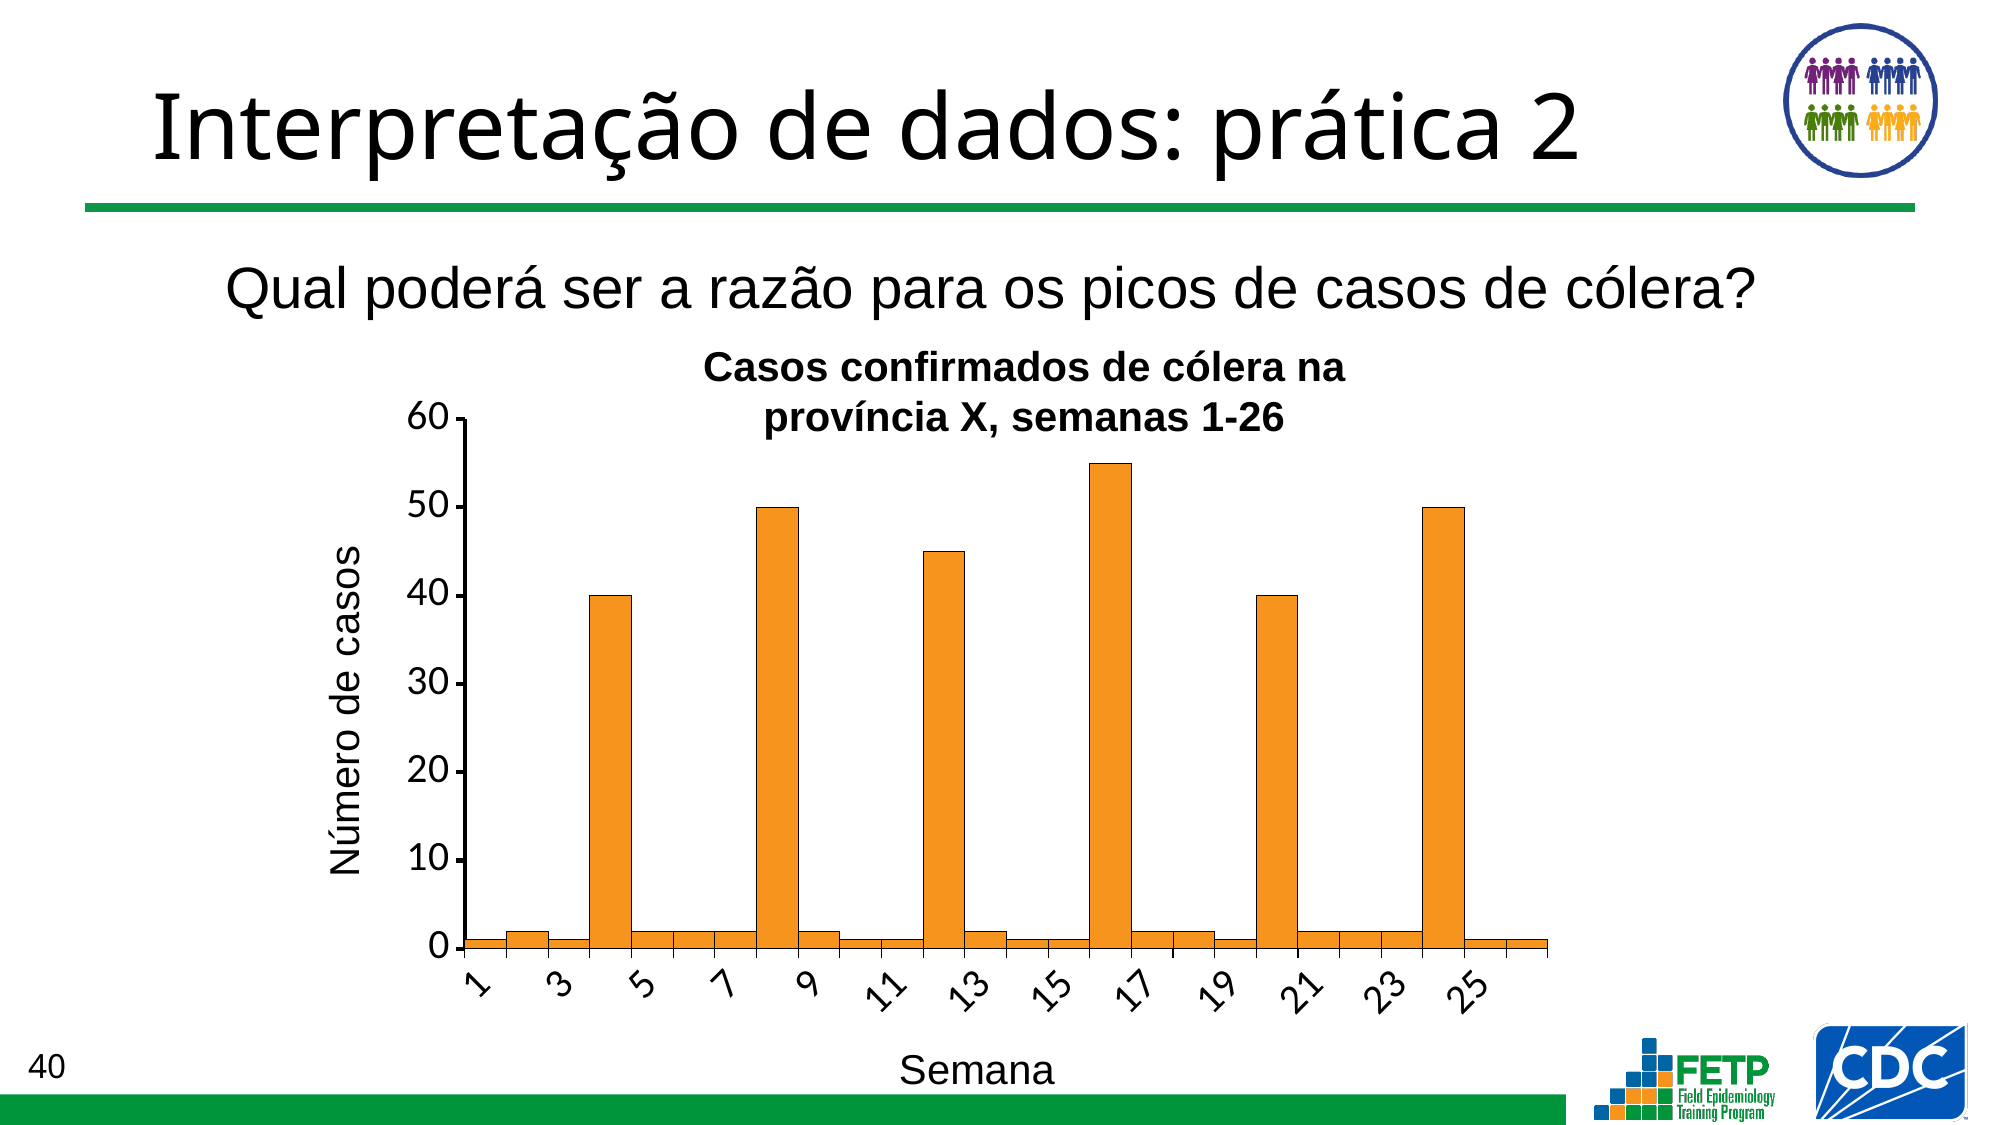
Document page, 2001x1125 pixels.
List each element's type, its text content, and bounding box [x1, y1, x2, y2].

list Qual poderá ser a razão para os picos de casos de cólera? [137, 242, 1863, 1004]
picture [1594, 1038, 1775, 1122]
picture [1783, 23, 1938, 178]
picture [1813, 1023, 1968, 1122]
chart [303, 366, 1571, 1107]
text_box Casos confirmados de cólera na província X, semanas 1-26 [653, 332, 1395, 366]
title Interpretação de dados: prática 2 [137, 73, 1738, 205]
